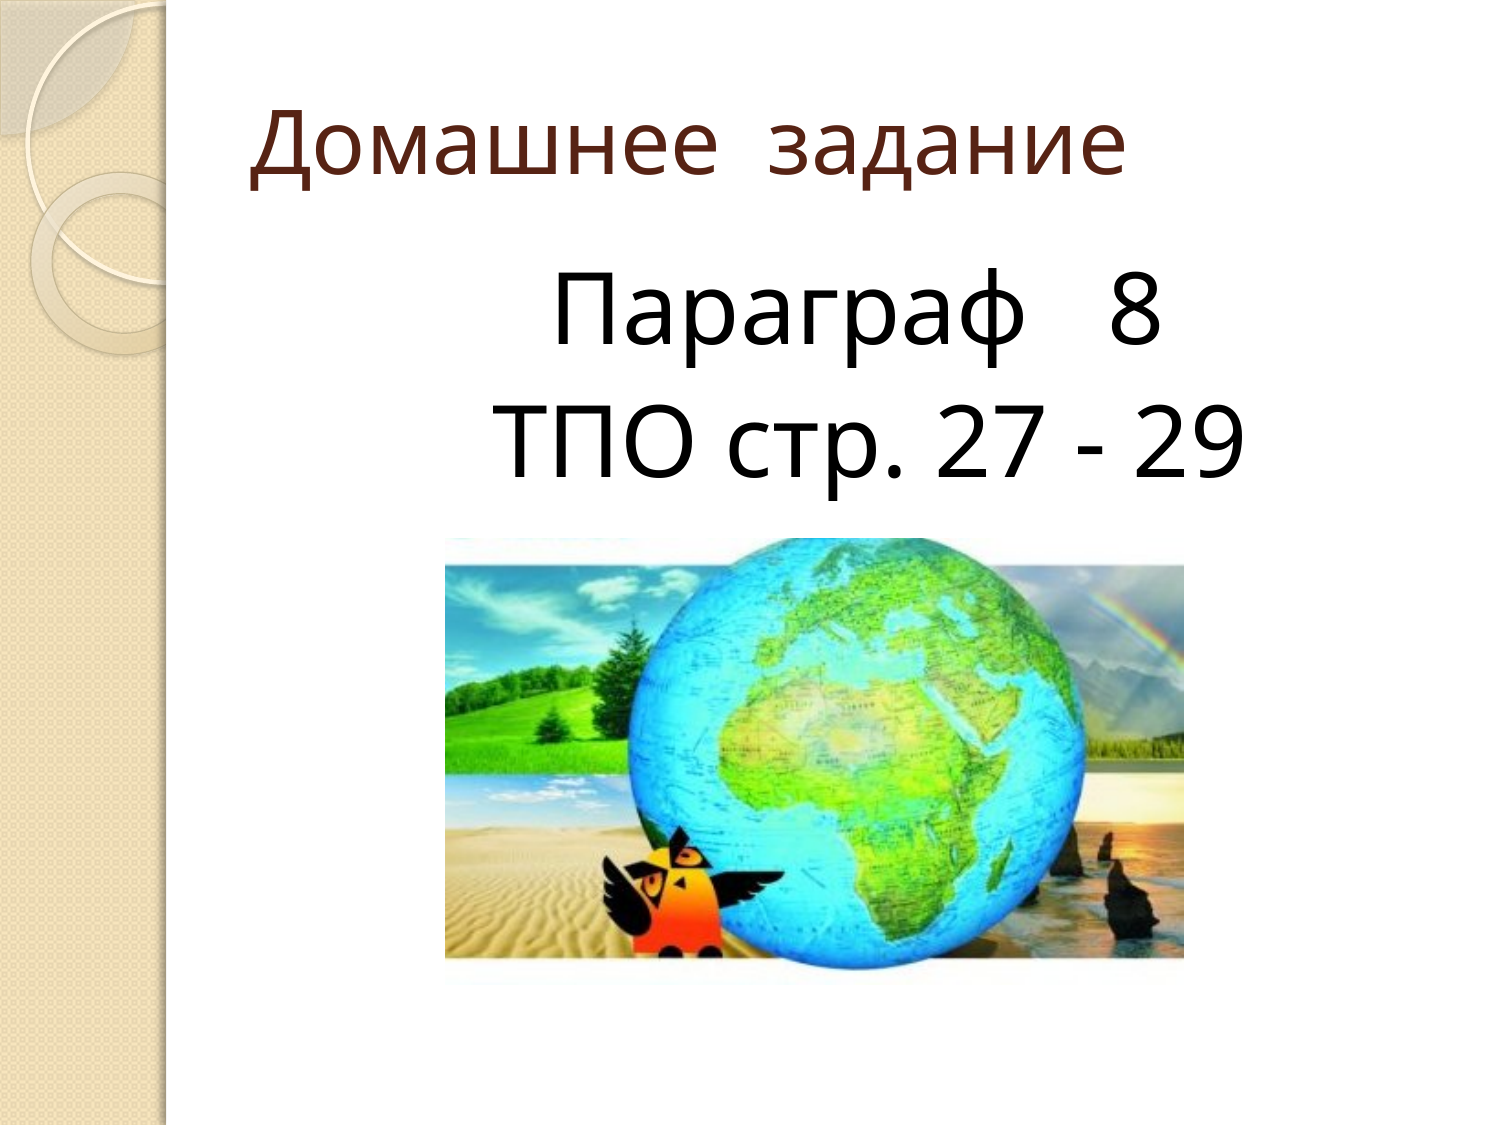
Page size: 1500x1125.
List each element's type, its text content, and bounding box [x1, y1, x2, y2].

list Параграф 8 ТПО стр. 27 - 29 [235, 237, 1466, 1025]
picture [445, 538, 1184, 985]
title Домашнее задание [235, 45, 1466, 233]
